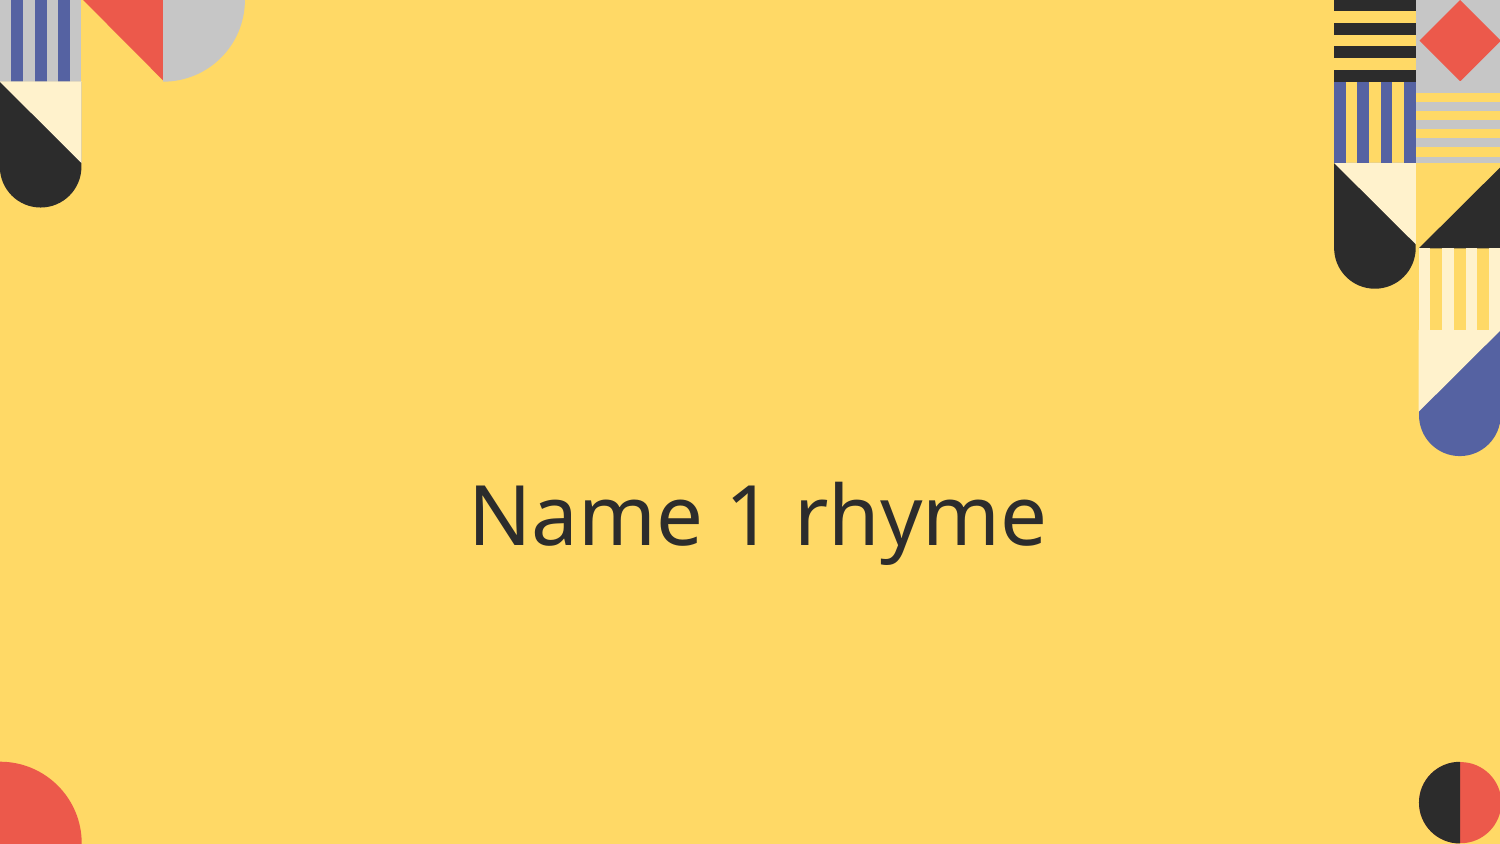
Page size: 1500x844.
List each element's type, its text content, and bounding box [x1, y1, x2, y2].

list Name 1 rhyme [152, 257, 1340, 755]
